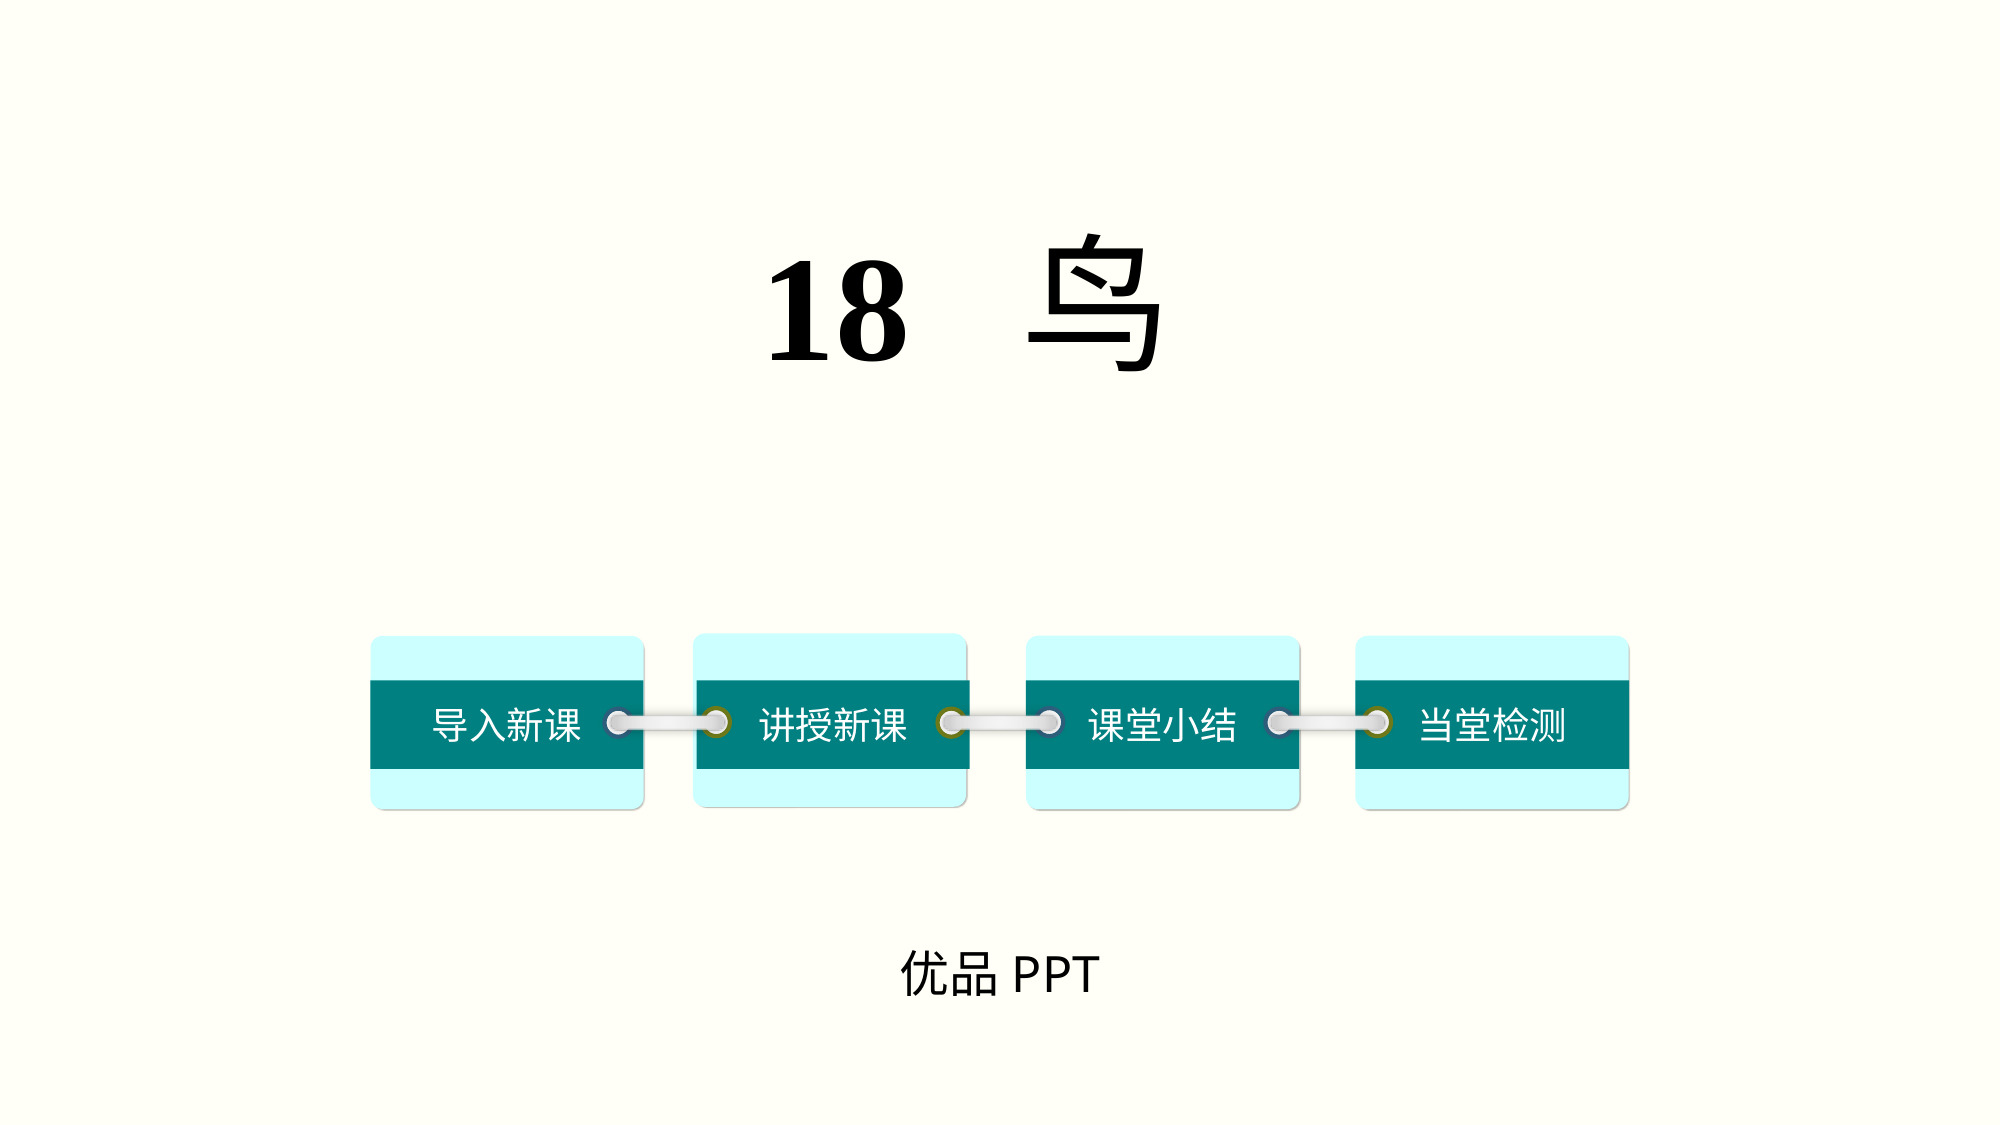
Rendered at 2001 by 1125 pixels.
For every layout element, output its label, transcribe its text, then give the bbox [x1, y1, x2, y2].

picture [1254, 700, 1402, 745]
text_box 讲授新课 [696, 680, 970, 769]
text_box 18 鸟 [325, 203, 1607, 398]
text_box [370, 769, 644, 810]
text_box 课堂小结 [1025, 680, 1300, 769]
text_box [692, 752, 967, 807]
text_box 当堂检测 [1355, 680, 1630, 769]
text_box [593, 700, 741, 745]
text_box [370, 635, 644, 680]
text_box [1355, 635, 1629, 680]
text_box [1355, 769, 1629, 810]
text_box [1025, 769, 1300, 810]
text_box [1025, 635, 1300, 680]
text_box [692, 633, 967, 699]
text_box 导入新课 [370, 680, 644, 769]
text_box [926, 700, 1074, 745]
text_box 优品PPT [828, 928, 1172, 1010]
